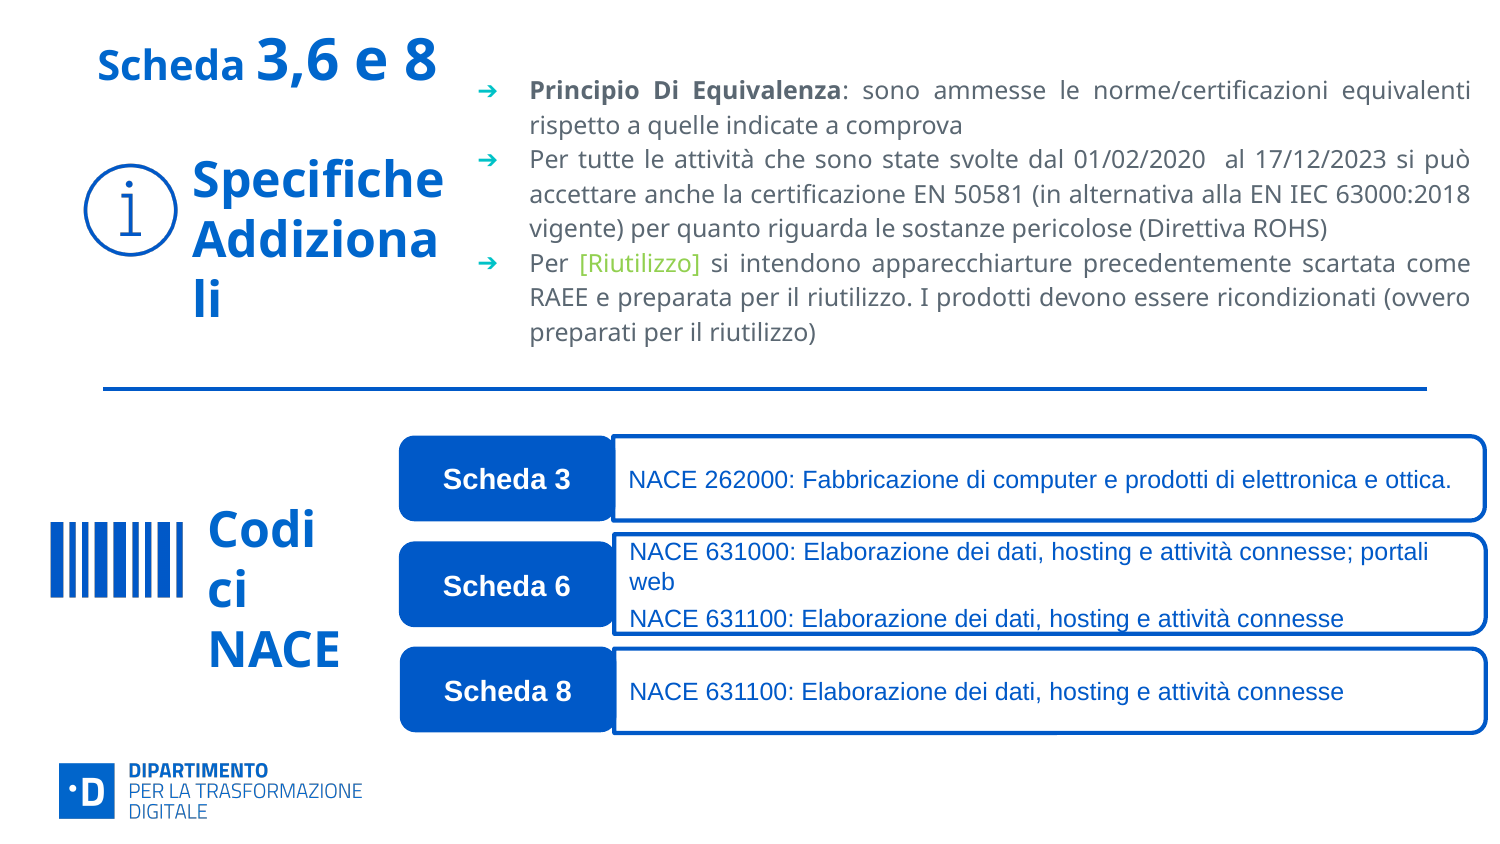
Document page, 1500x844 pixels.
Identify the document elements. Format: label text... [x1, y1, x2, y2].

text_box [614, 648, 1481, 652]
text_box NACE 631000: Elaborazione dei dati, hosting e attività connesse; portali web NACE 631100: Elaborazione dei dati, hosting e attività connesse [614, 539, 1481, 629]
text_box [614, 653, 1486, 733]
text_box Scheda 3 [400, 437, 614, 520]
text_box [614, 534, 1486, 634]
text_box [613, 517, 1480, 521]
text_box Scheda 3,6 e 8 [82, 11, 494, 103]
text_box Codici NACE [192, 482, 357, 637]
picture [72, 151, 189, 269]
text_box Scheda 6 [400, 543, 614, 626]
picture [41, 484, 193, 635]
text_box Principio Di Equivalenza: sono ammesse le norme/certificazioni equivalenti rispetto a quelle indicate a comprova Per tutte le attività che sono state svolte dal 01/02/2020 al 17/12/2023 si può accettare anche la certificazione EN 50581 (in alternativa alla EN IEC 63000:2018 vigente) per quanto riguarda le sostanze pericolose (Direttiva ROHS) Per [Riutilizzo] si intendono apparecchiarture precedentemente scartata come RAEE e preparata per il riutilizzo. I prodotti devono essere ricondizionati (ovvero preparati per il riutilizzo) [439, 105, 1500, 312]
text_box NACE 631100: Elaborazione dei dati, hosting e attività connesse [614, 652, 1482, 729]
text_box Specifiche Addizionali [177, 132, 460, 288]
text_box [613, 436, 1485, 516]
text_box Scheda 8 [401, 648, 615, 731]
text_box NACE 262000: Fabbricazione di computer e prodotti di elettronica e ottica. [613, 440, 1481, 517]
picture [58, 763, 362, 820]
